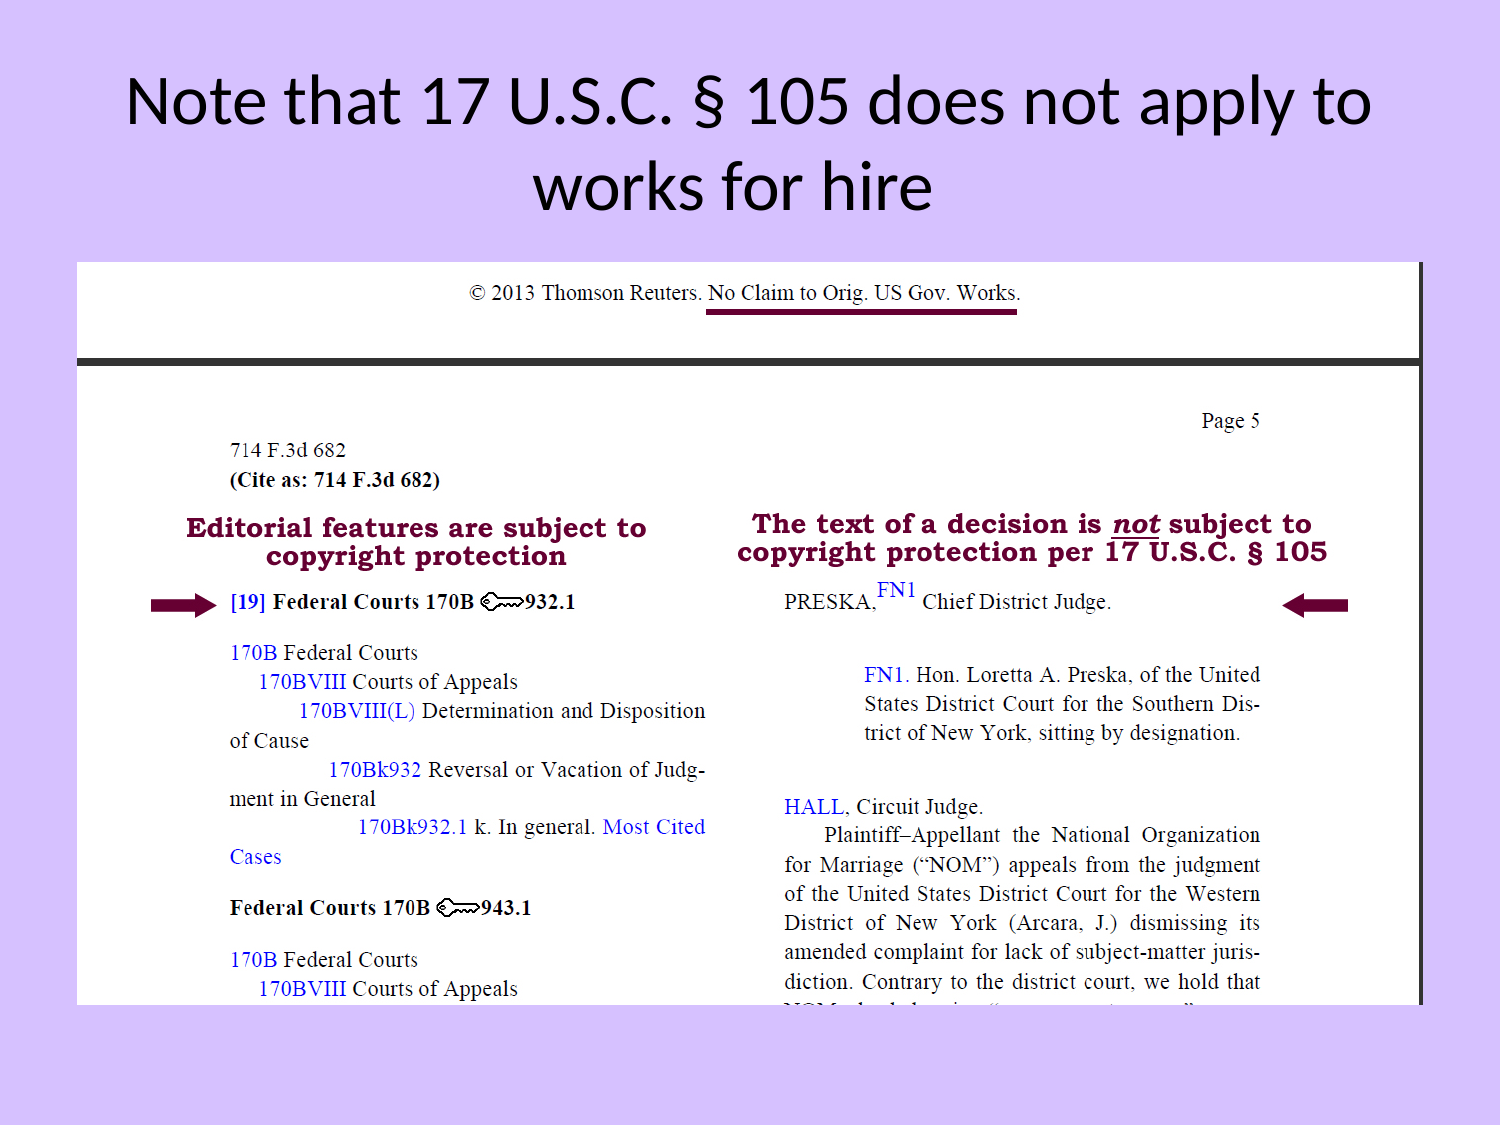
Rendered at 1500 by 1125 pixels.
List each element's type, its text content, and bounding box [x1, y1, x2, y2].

title Note that 17 U.S.C. § 105 does not apply to works for hire [75, 45, 1425, 233]
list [76, 262, 1424, 1006]
